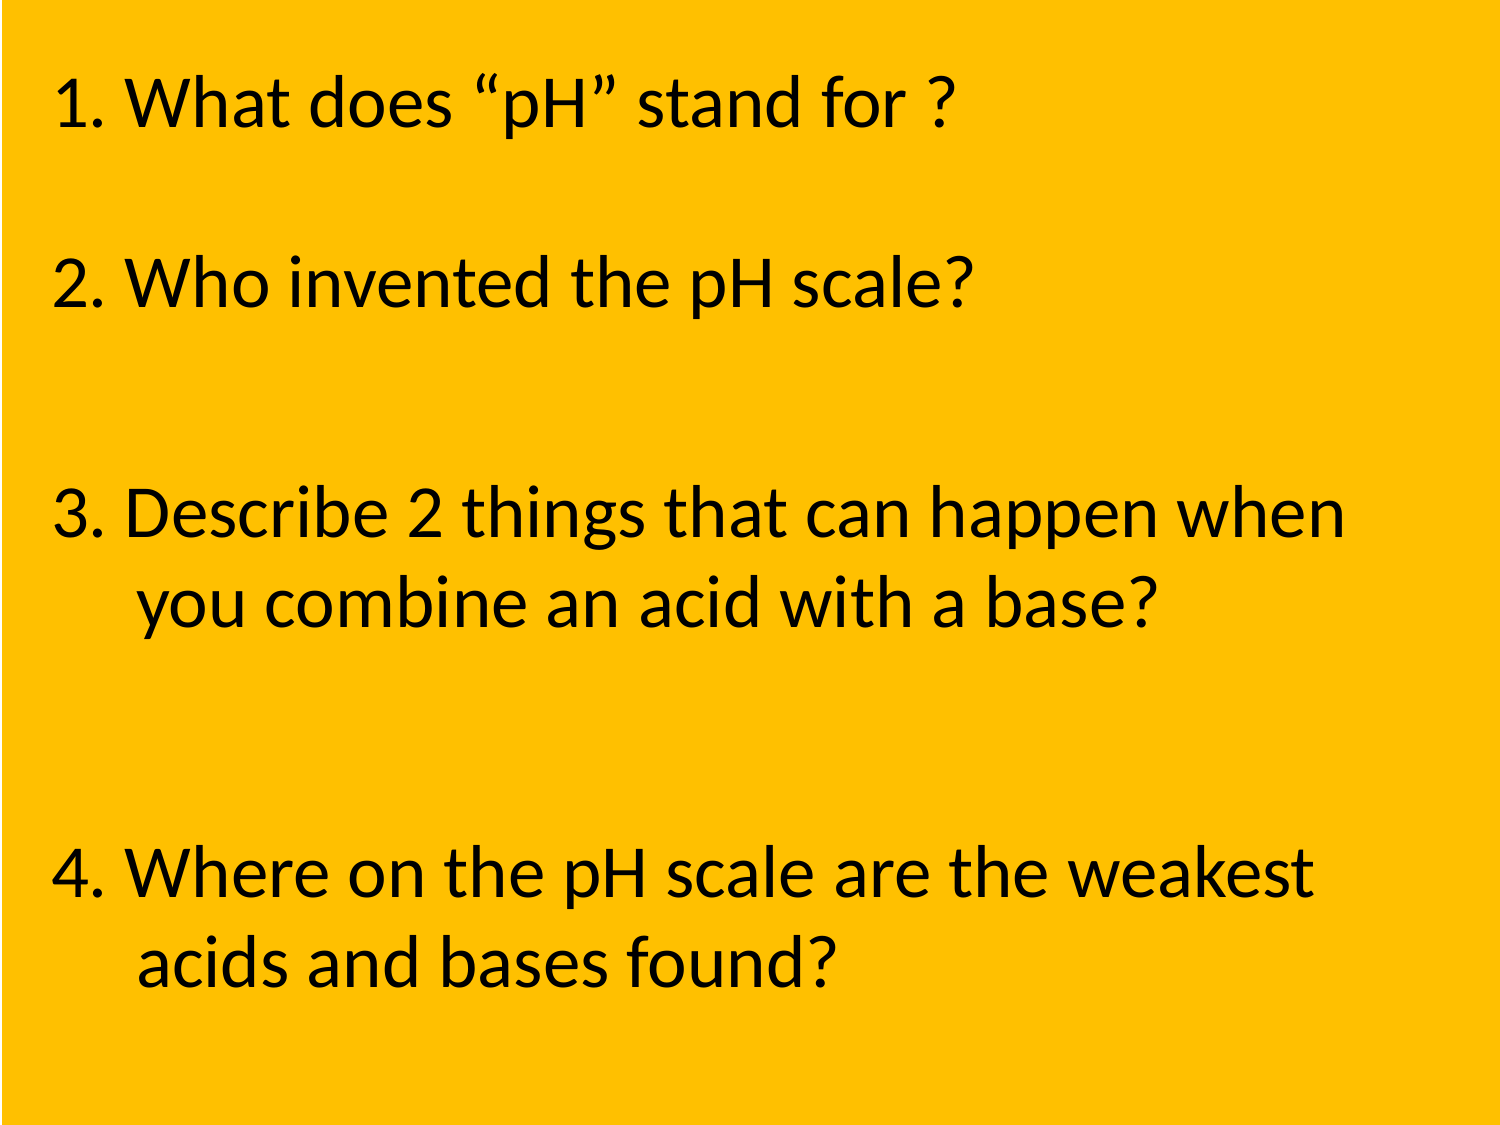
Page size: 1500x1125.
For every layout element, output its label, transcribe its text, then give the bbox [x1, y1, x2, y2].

text_box 1. What does “pH” stand for ? 2. Who invented the pH scale? 3. Describe 2 things that can happen when you combine an acid with a base? 4. Where on the pH scale are the weakest acids and bases found? [2, 0, 1500, 1125]
